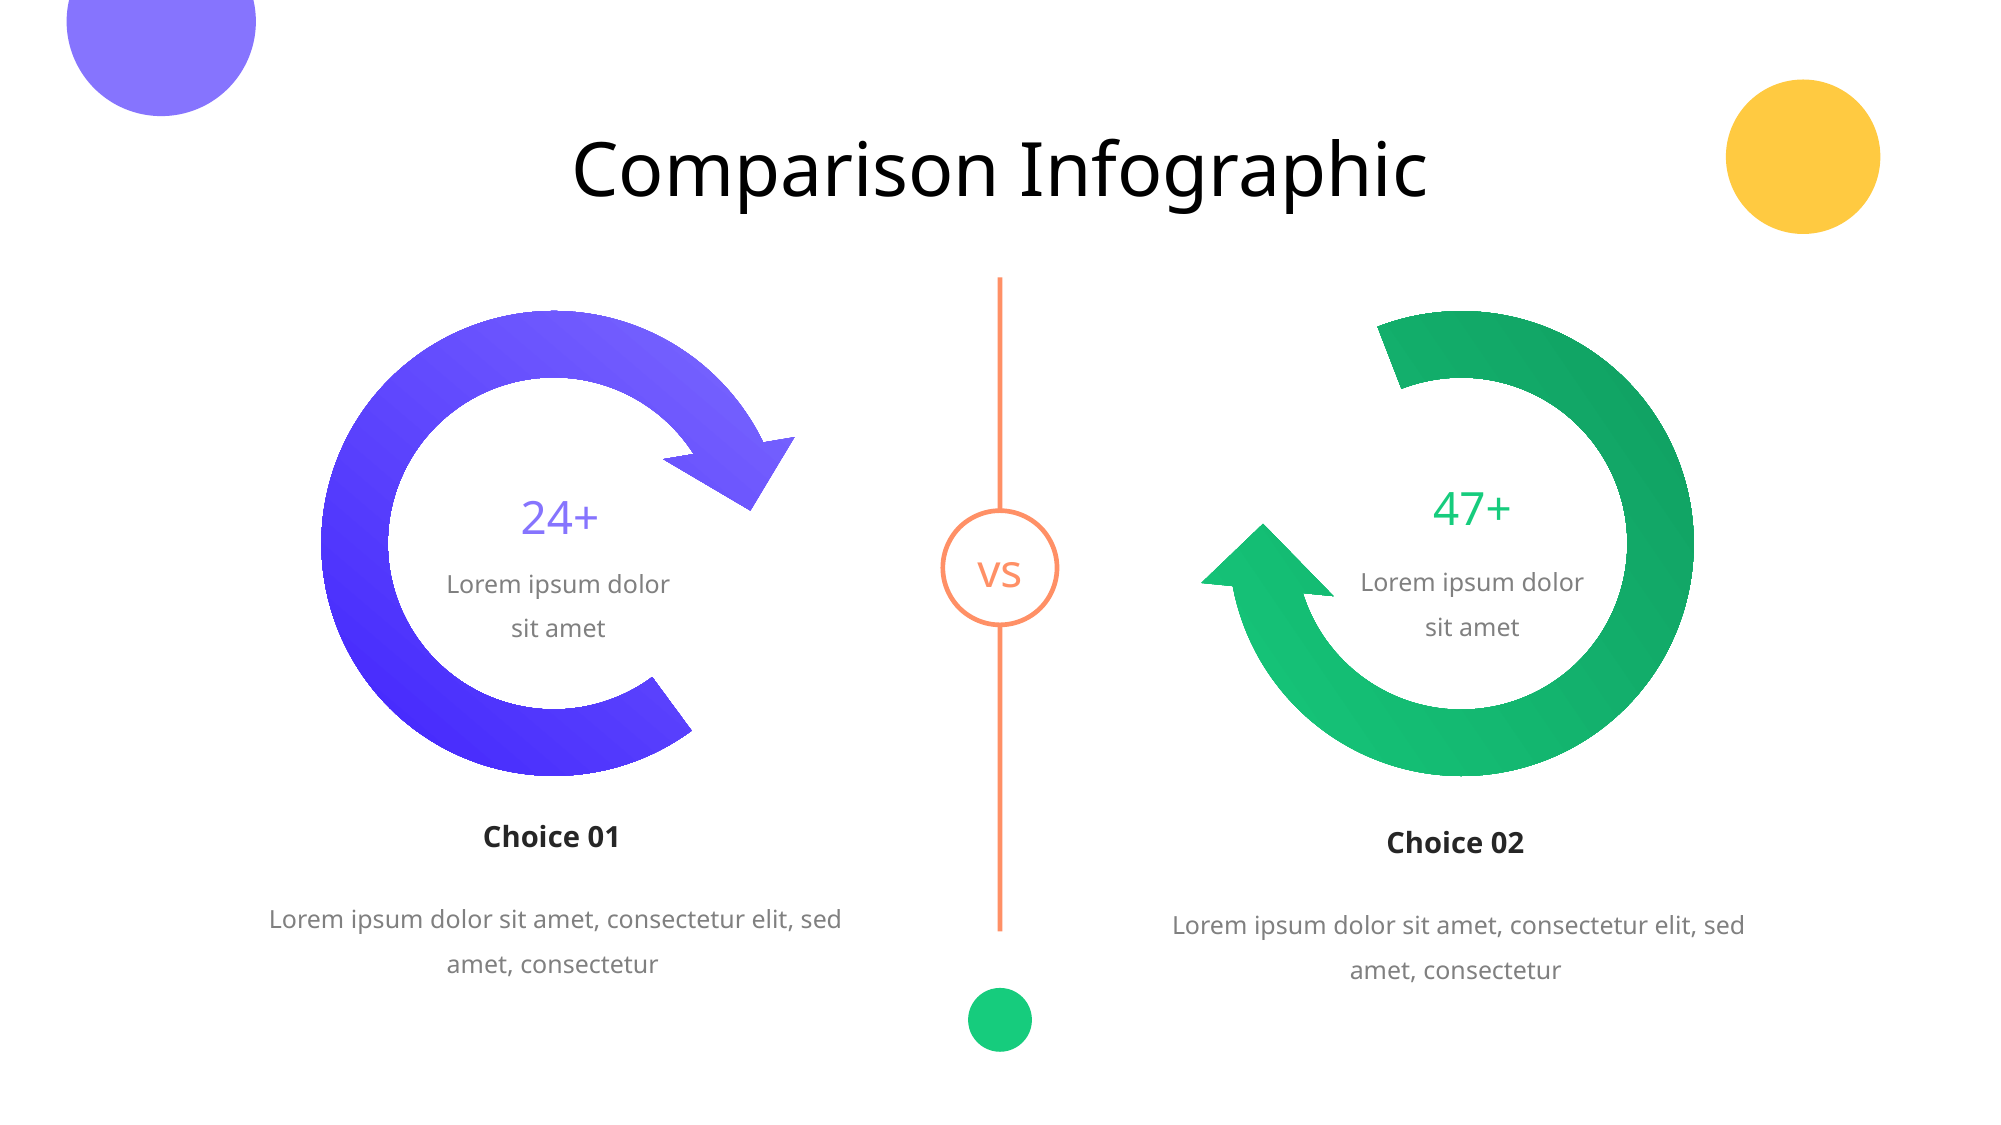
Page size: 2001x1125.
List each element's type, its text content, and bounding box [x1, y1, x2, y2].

text_box [969, 617, 999, 626]
text_box Lorem ipsum dolor sit amet [424, 545, 693, 651]
text_box Lorem ipsum dolor sit amet, consectetur elit, sed amet, consectetur [246, 881, 866, 986]
text_box [1724, 78, 1882, 236]
text_box Choice 02 [1348, 817, 1571, 867]
text_box [320, 309, 797, 777]
text_box vs [942, 523, 999, 617]
text_box [65, 0, 257, 118]
text_box [1001, 509, 1038, 523]
text_box 24+ [417, 471, 703, 564]
text_box [1001, 617, 1031, 626]
text_box [1199, 310, 1695, 778]
text_box 47+ [1329, 464, 1615, 557]
text_box Lorem ipsum dolor sit amet, consectetur elit, sed amet, consectetur [1150, 887, 1769, 992]
text_box [967, 986, 1033, 1053]
title Comparison Infographic [137, 59, 1863, 278]
text_box Lorem ipsum dolor sit amet [1338, 544, 1607, 649]
text_box Choice 01 [444, 810, 667, 861]
text_box [962, 509, 999, 523]
text_box vs [1001, 523, 1057, 617]
